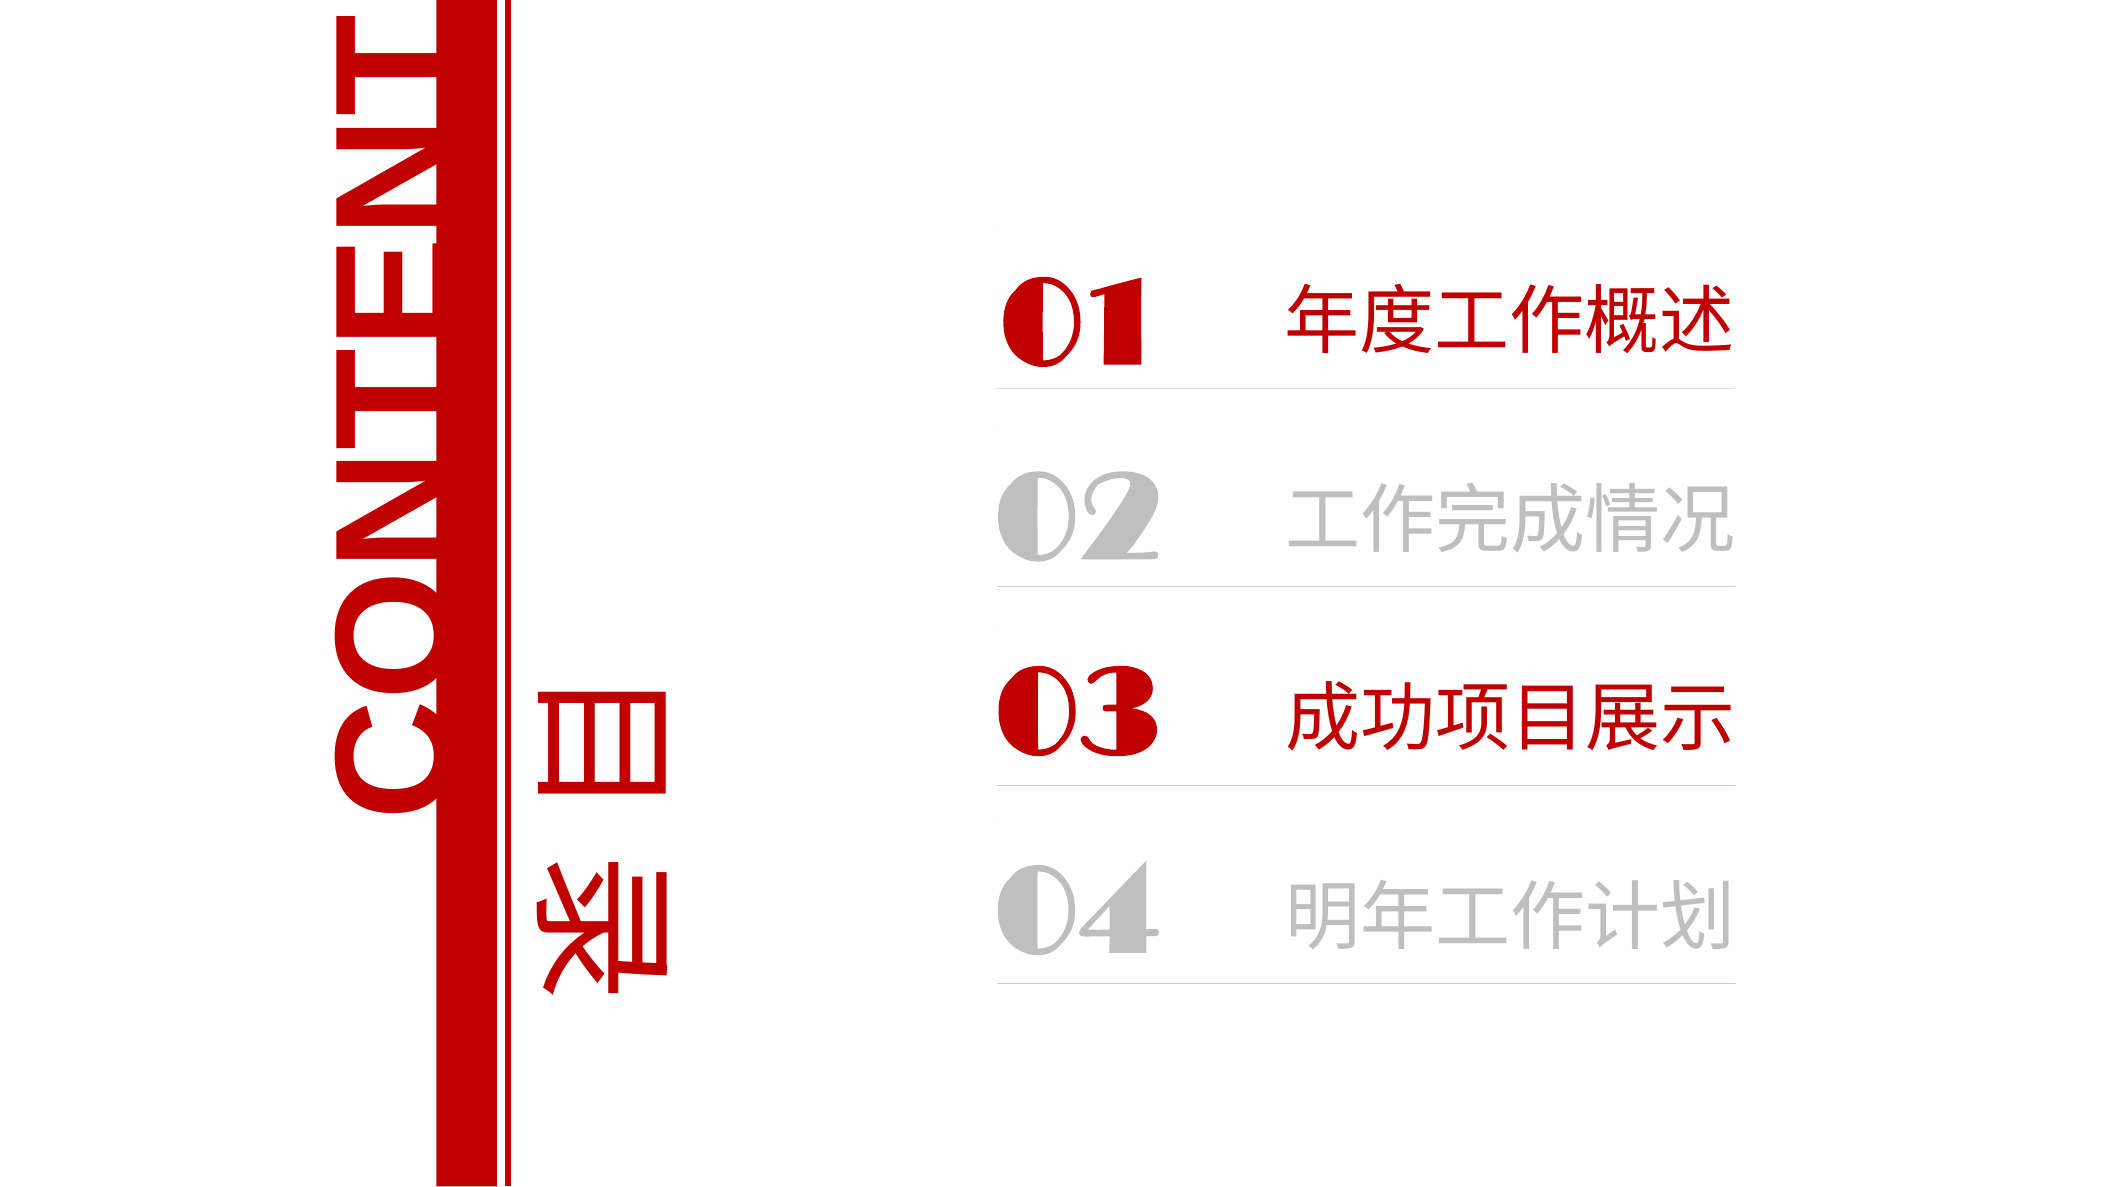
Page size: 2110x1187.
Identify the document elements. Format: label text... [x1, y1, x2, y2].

text_box [1090, 277, 1142, 365]
text_box 目 录 [508, 649, 728, 1017]
text_box [1080, 471, 1159, 560]
text_box [998, 471, 1076, 562]
text_box [998, 665, 1076, 757]
text_box [1003, 276, 1081, 368]
text_box CONTENT [273, 0, 497, 1023]
text_box 目 录 [491, 649, 507, 1017]
text_box [435, 1017, 498, 1187]
text_box [1080, 665, 1158, 757]
text_box [997, 864, 1076, 956]
text_box [1079, 860, 1159, 953]
